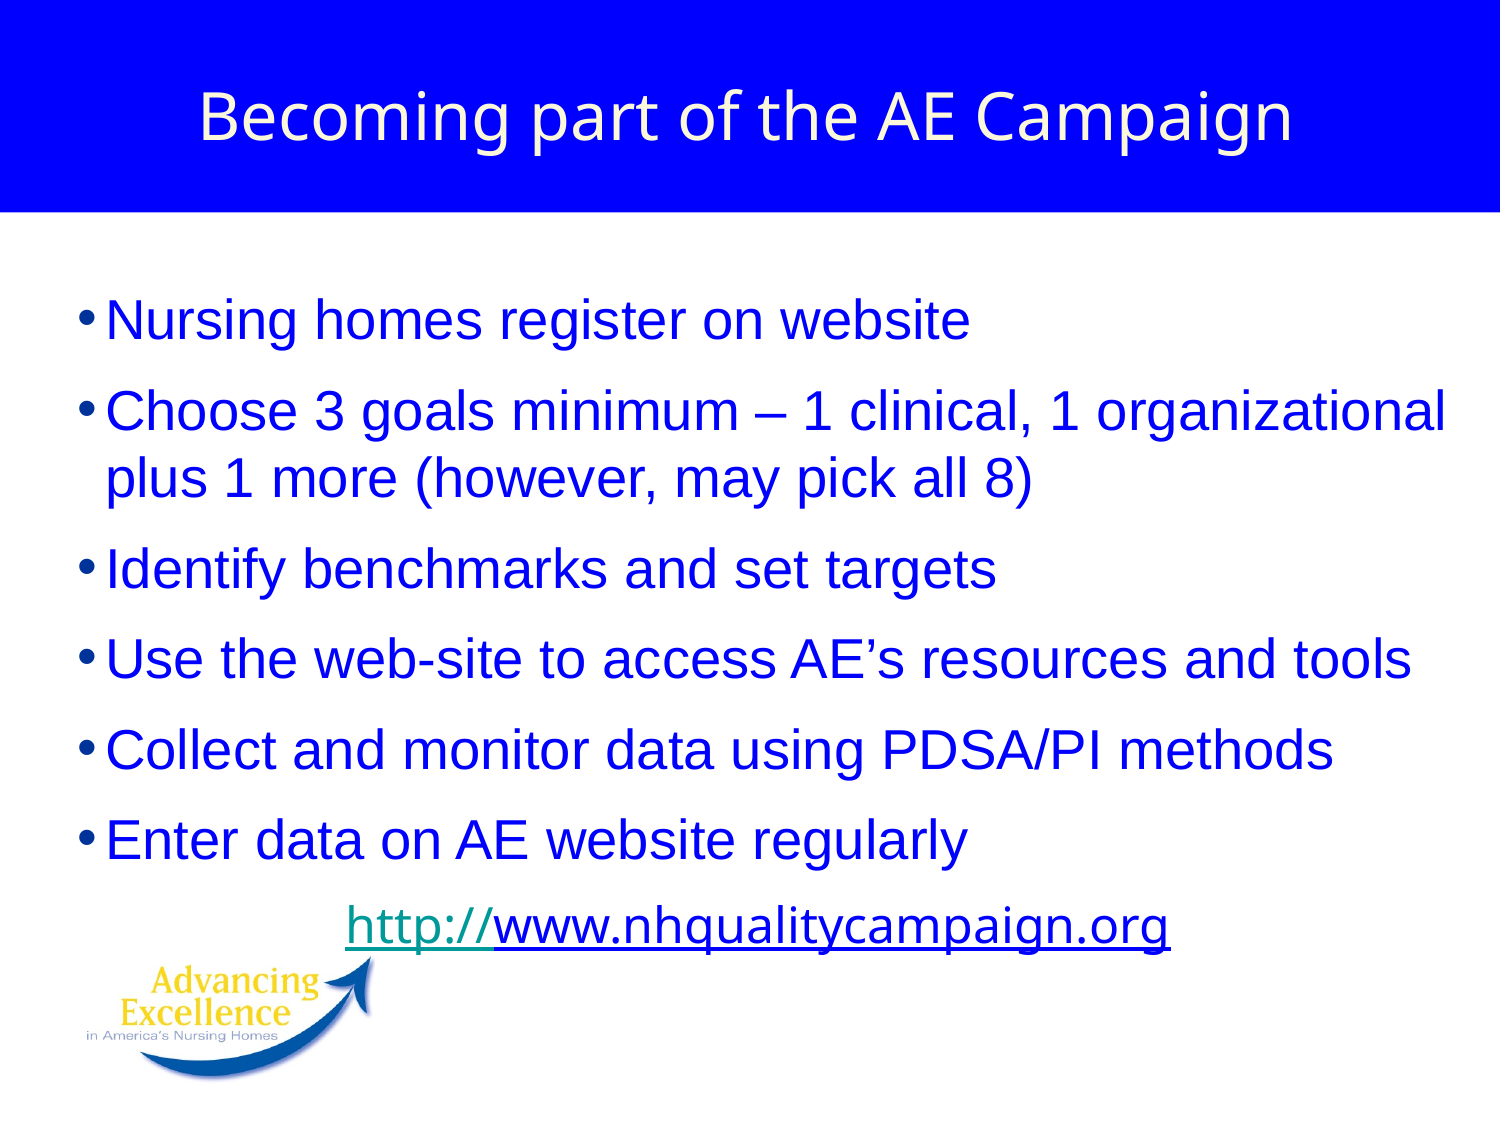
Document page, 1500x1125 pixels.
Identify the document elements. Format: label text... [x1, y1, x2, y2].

list Nursing homes register on website Choose 3 goals minimum – 1 clinical, 1 organizational plus 1 more (however, may pick all 8) Identify benchmarks and set targets Use the web-site to access AE’s resources and tools Collect and monitor data using PDSA/PI methods Enter data on AE website regularly http://www.nhqualitycampaign.org [62, 224, 1476, 951]
picture [87, 954, 376, 1084]
title Becoming part of the AE Campaign [0, 0, 1500, 213]
